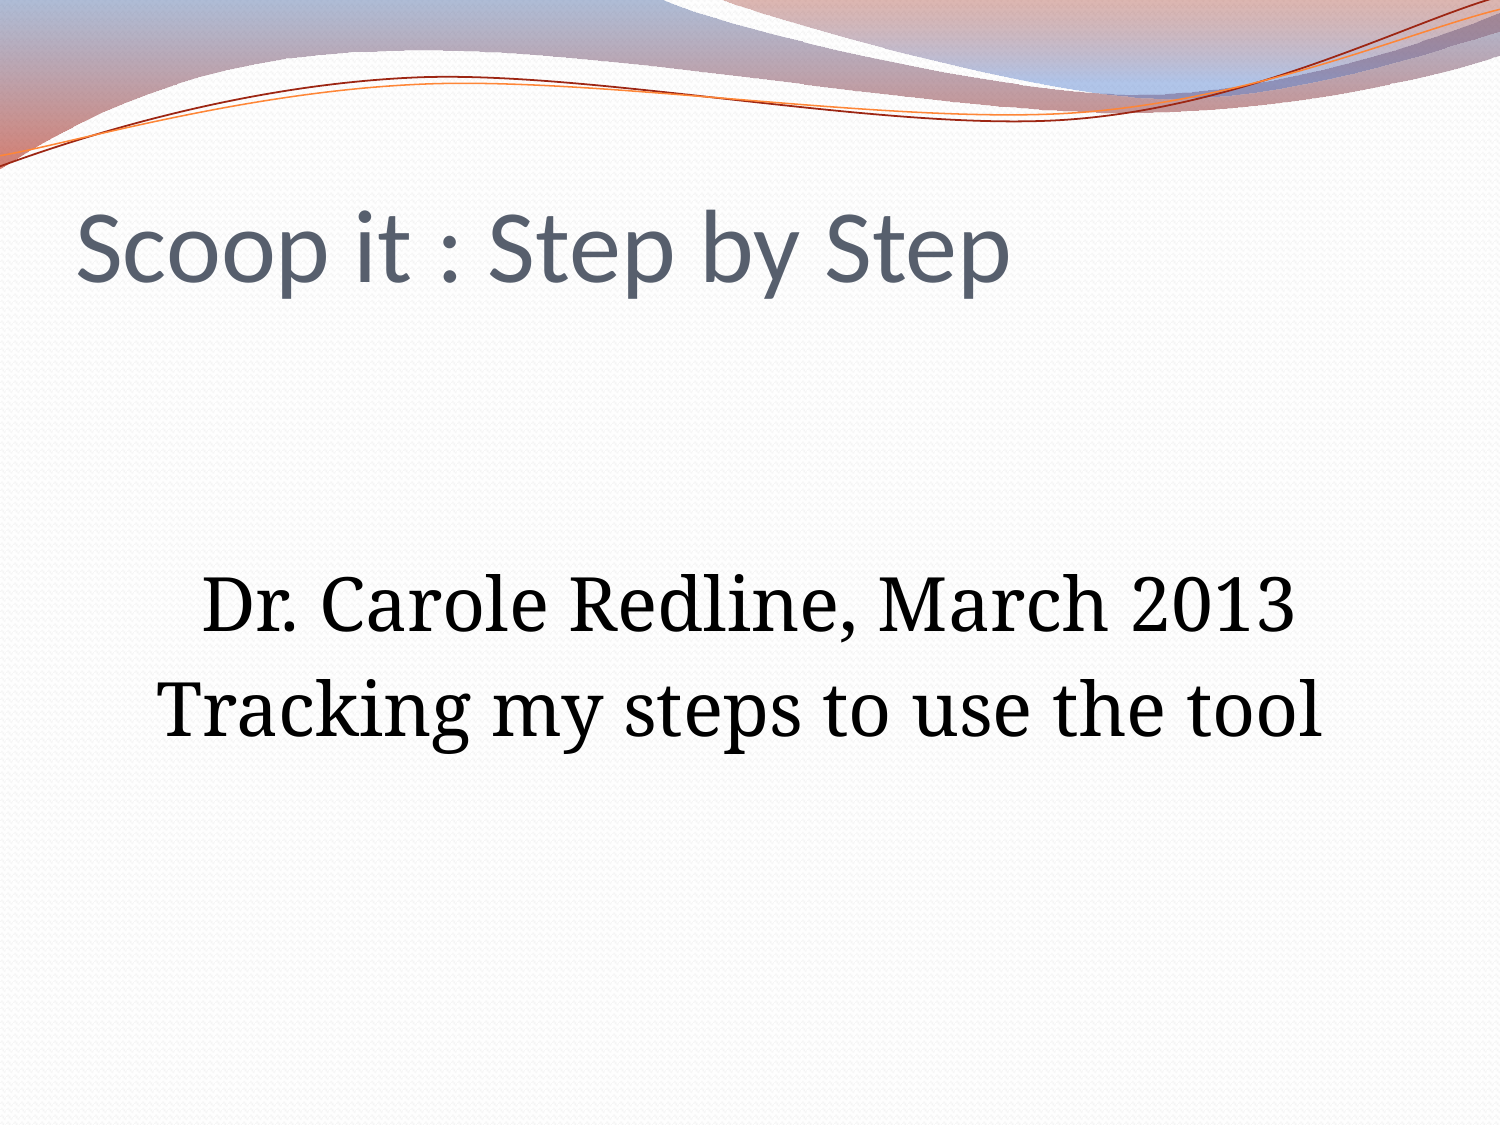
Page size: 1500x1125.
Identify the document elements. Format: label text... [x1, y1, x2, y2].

list Dr. Carole Redline, March 2013 Tracking my steps to use the tool [75, 317, 1425, 1038]
title Scoop it : Step by Step [75, 115, 1425, 303]
